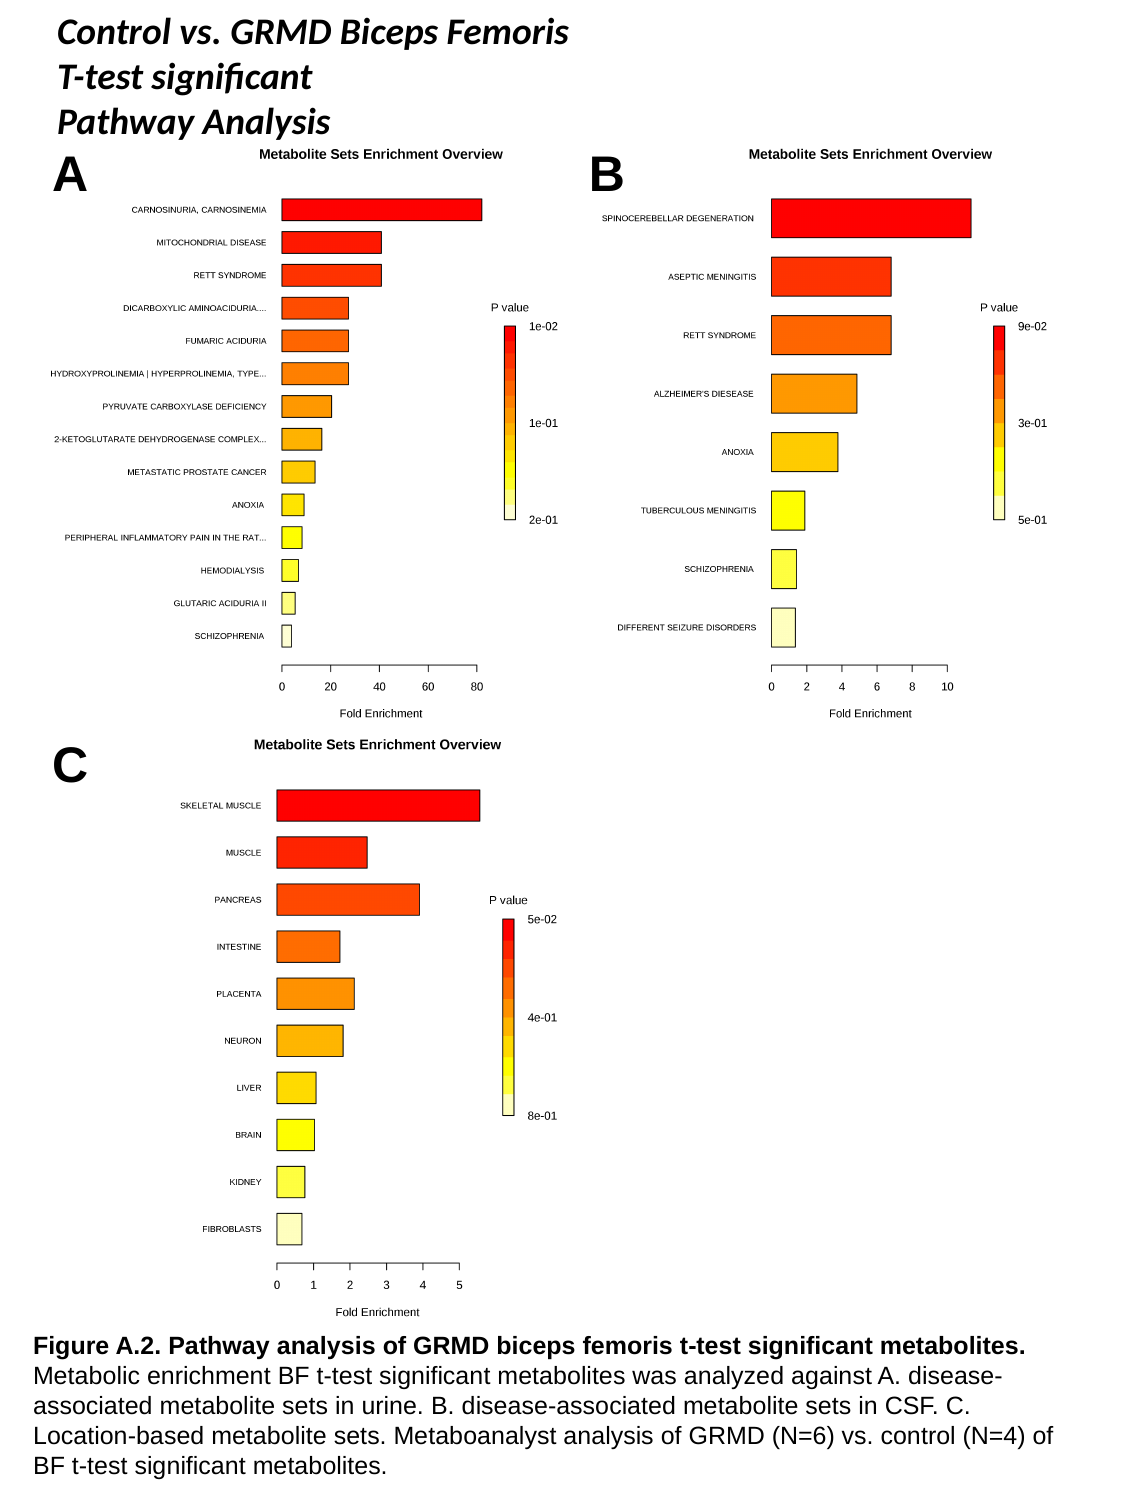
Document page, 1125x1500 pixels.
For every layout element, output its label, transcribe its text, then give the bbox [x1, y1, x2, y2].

text_box Control vs. GRMD Biceps Femoris T-test significant Pathway Analysis [42, 0, 585, 127]
picture [2, 127, 1106, 1331]
text_box Figure A.2. Pathway analysis of GRMD biceps femoris t-test significant metabolites. Metabolic enrichment BF t-test significant metabolites was analyzed against A. disease-associated metabolite sets in urine. B. disease-associated metabolite sets in CSF. C. Location-based metabolite sets. Metaboanalyst analysis of GRMD (N=6) vs. control (N=4) of BF t-test significant metabolites. [18, 1322, 1094, 1487]
